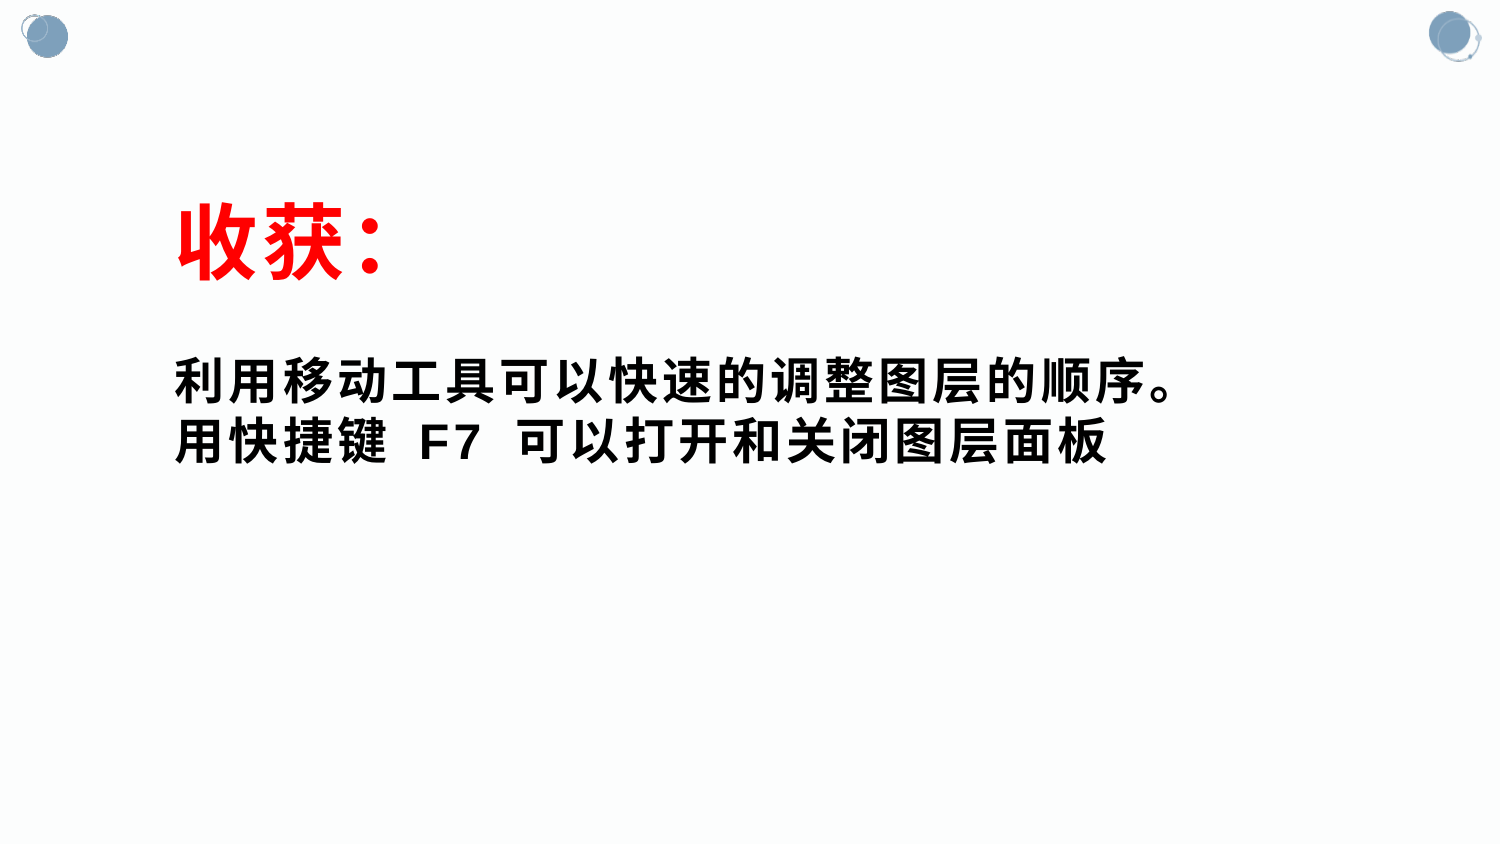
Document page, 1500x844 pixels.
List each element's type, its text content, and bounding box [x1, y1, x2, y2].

picture [1411, 0, 1500, 73]
picture [0, 0, 89, 73]
title 收获： 利用移动工具可以快速的调整图层的顺序。 用快捷键 F7 可以打开和关闭图层面板 [160, 172, 1376, 488]
